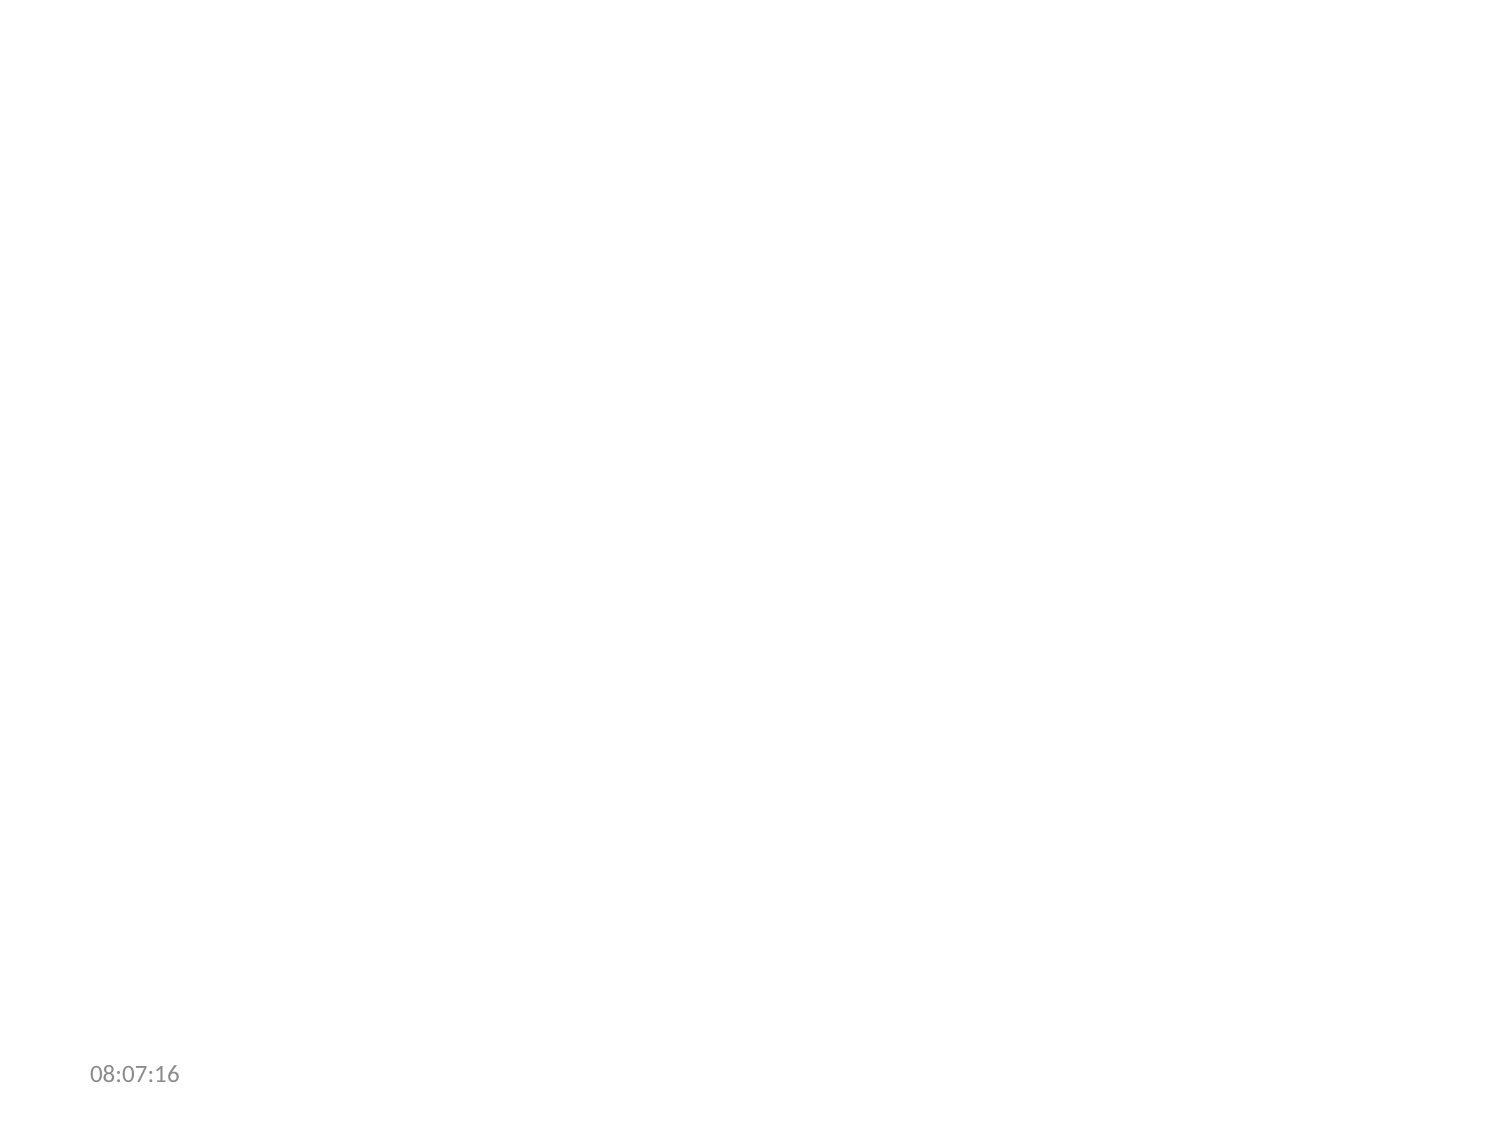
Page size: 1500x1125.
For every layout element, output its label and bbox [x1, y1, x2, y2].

slide_number [75, 1042, 425, 1103]
